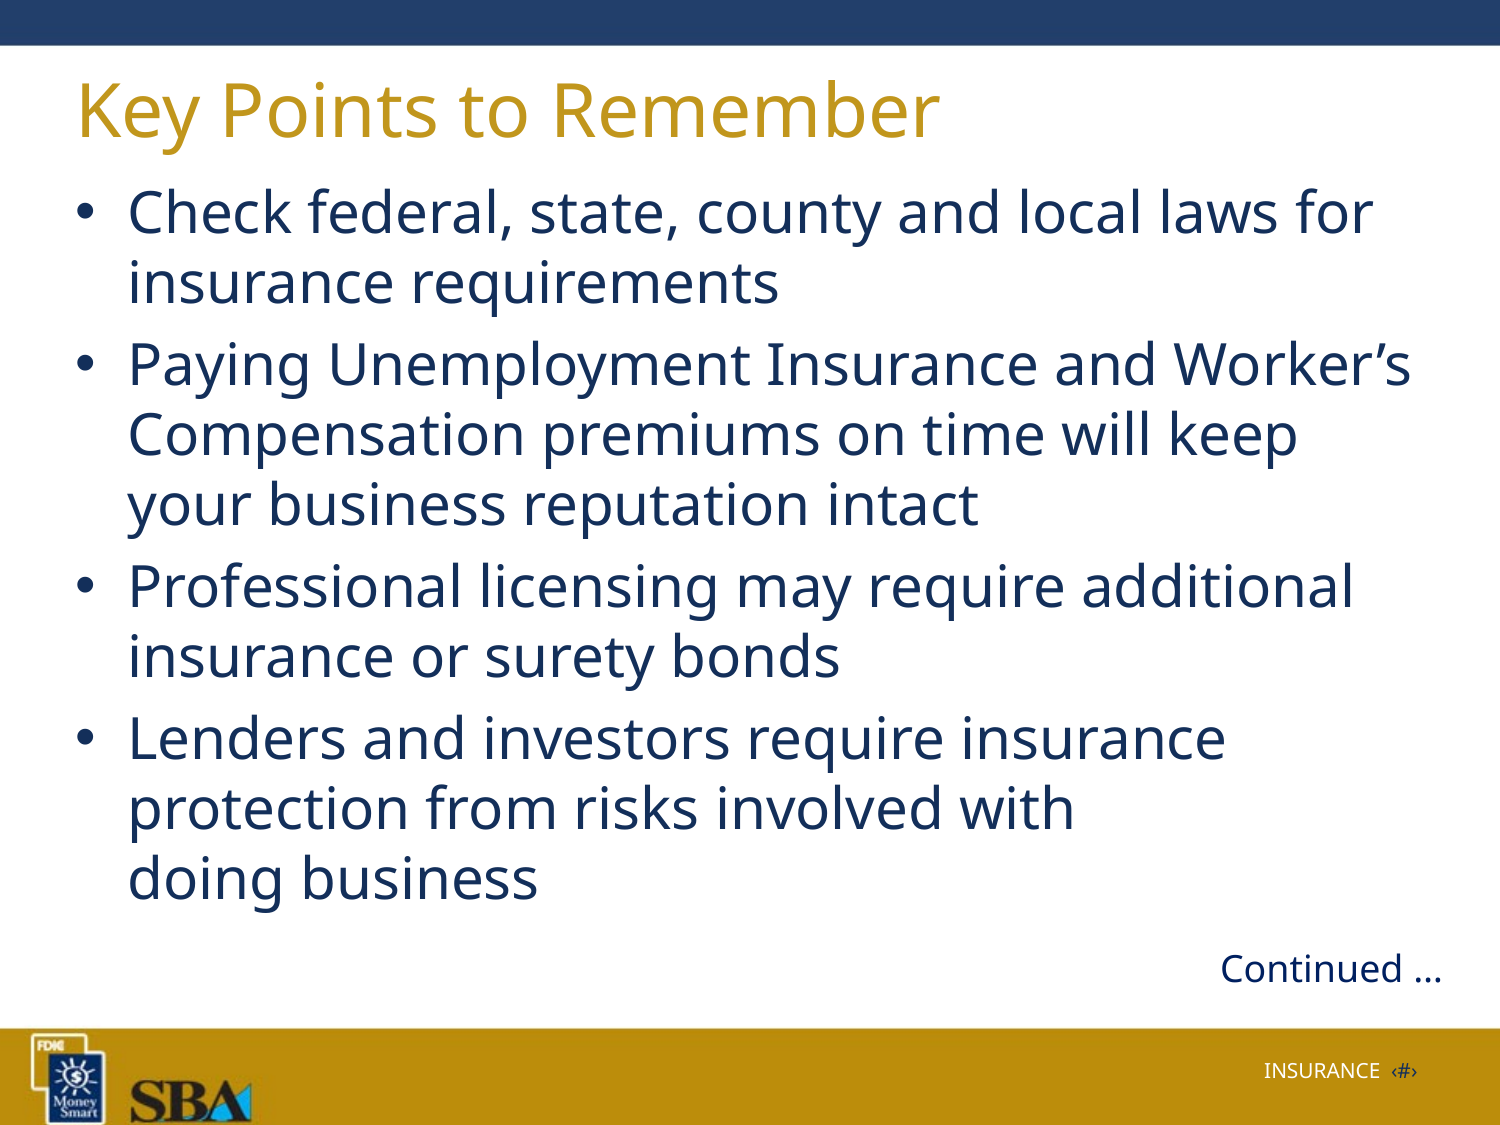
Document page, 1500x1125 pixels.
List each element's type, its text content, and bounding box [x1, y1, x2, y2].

title Key Points to Remember [74, 61, 1426, 163]
list Check federal, state, county and local laws for insurance requirements Paying Unemployment Insurance and Worker’s Compensation premiums on time will keep your business reputation intact Professional licensing may require additional insurance or surety bonds Lenders and investors require insurance protection from risks involved with doing business [74, 174, 1426, 1013]
text_box Continued … [1212, 937, 1451, 998]
picture [0, 0, 1500, 1125]
